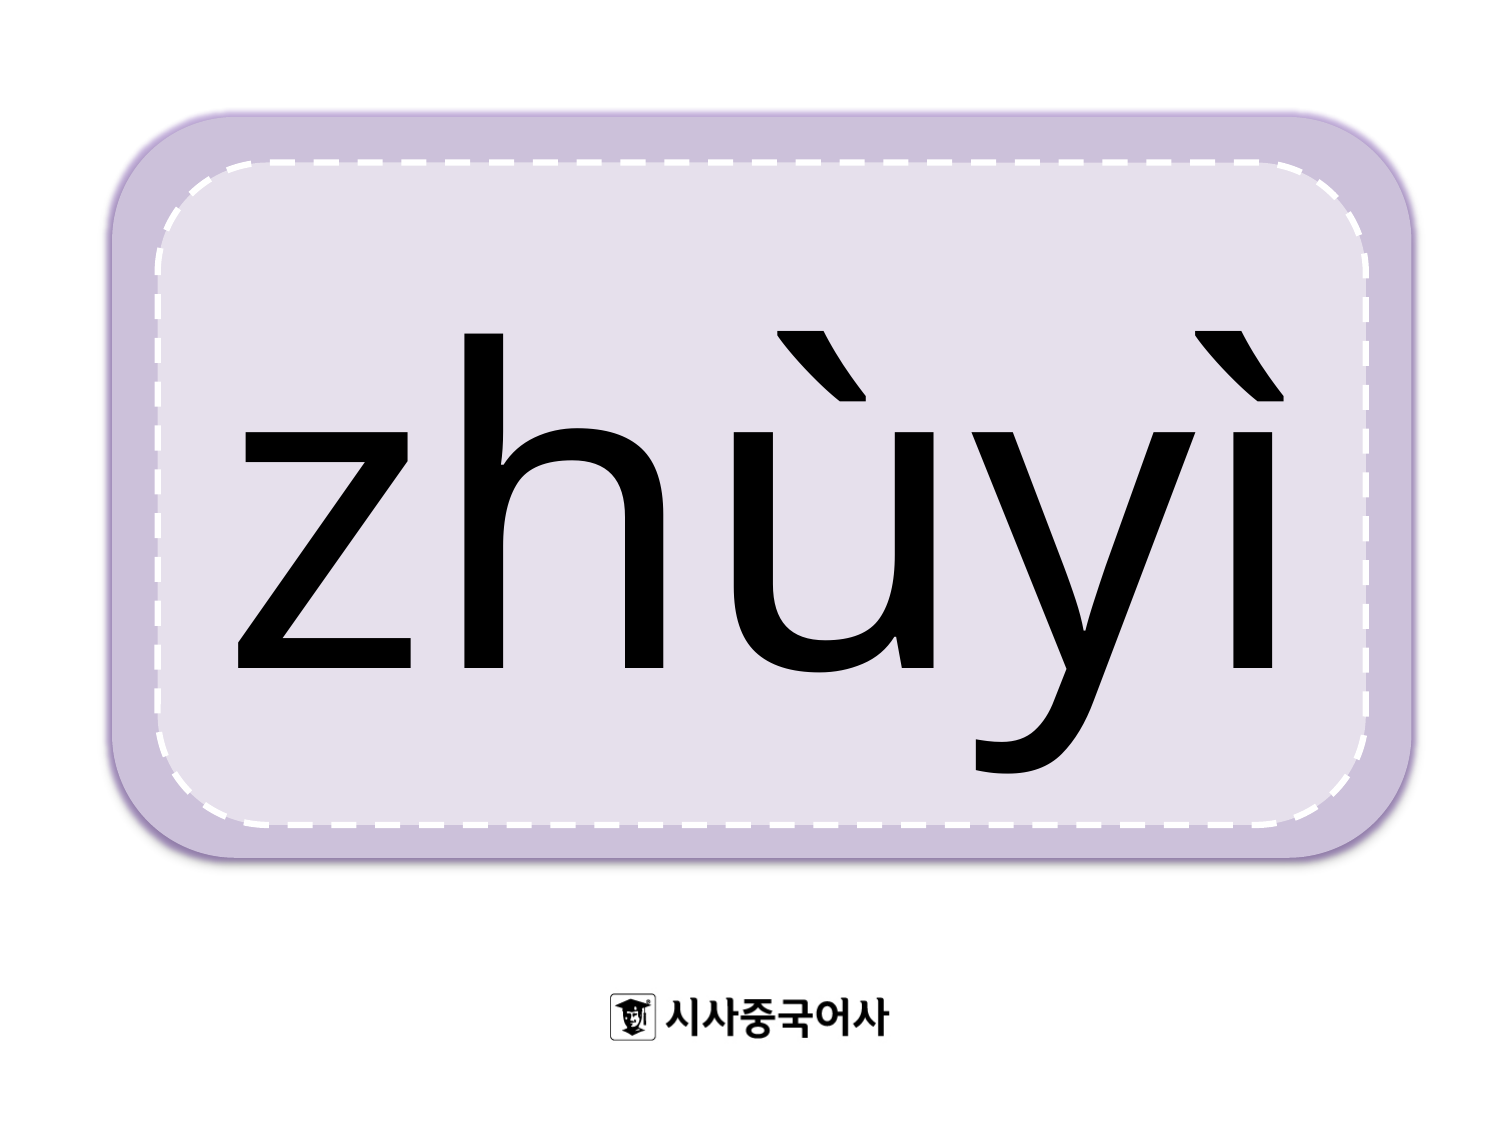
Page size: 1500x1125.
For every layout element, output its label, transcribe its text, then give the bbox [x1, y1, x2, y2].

picture [602, 987, 898, 1047]
text_box zhùyì [171, 160, 1380, 824]
